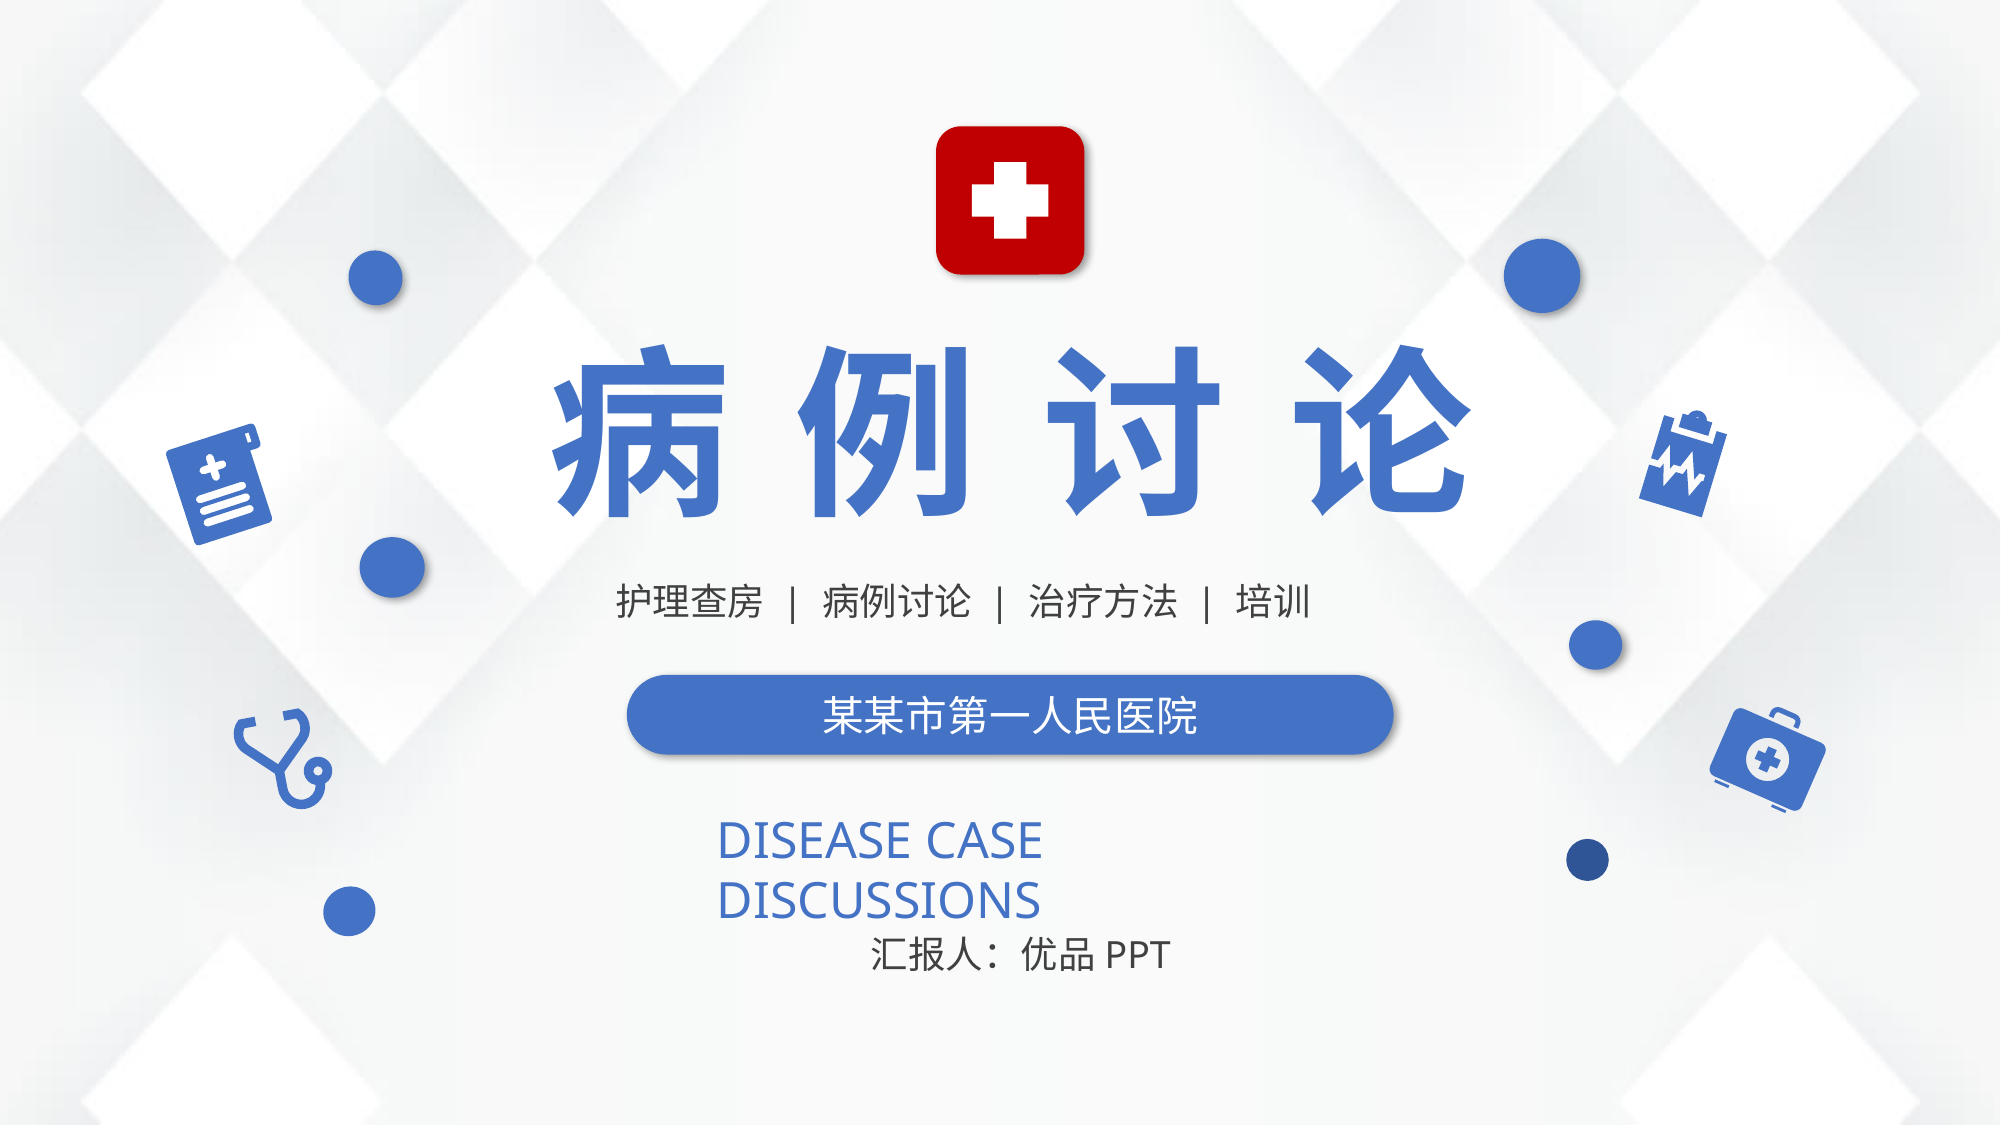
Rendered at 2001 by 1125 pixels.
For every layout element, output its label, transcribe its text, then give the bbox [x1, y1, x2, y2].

text_box [1709, 708, 1826, 814]
text_box [1638, 415, 1728, 518]
text_box [1565, 837, 1610, 882]
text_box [936, 126, 1085, 275]
text_box [358, 536, 426, 599]
text_box [166, 423, 273, 546]
text_box [1568, 619, 1624, 671]
text_box [1768, 707, 1801, 729]
text_box 护理查房 | 病例讨论 | 治疗方法 | 培训 [601, 571, 1419, 630]
text_box [347, 249, 404, 307]
text_box [322, 885, 377, 938]
text_box [1678, 410, 1713, 436]
text_box 汇报人：优品PPT [855, 923, 1186, 983]
picture [0, 0, 2001, 1125]
text_box DISEASE CASE DISCUSSIONS [716, 808, 1304, 929]
text_box 病 例 讨 论 [532, 311, 1488, 546]
text_box [1502, 237, 1582, 315]
text_box 某某市第一人民医院 [625, 673, 1395, 756]
text_box [233, 708, 333, 810]
